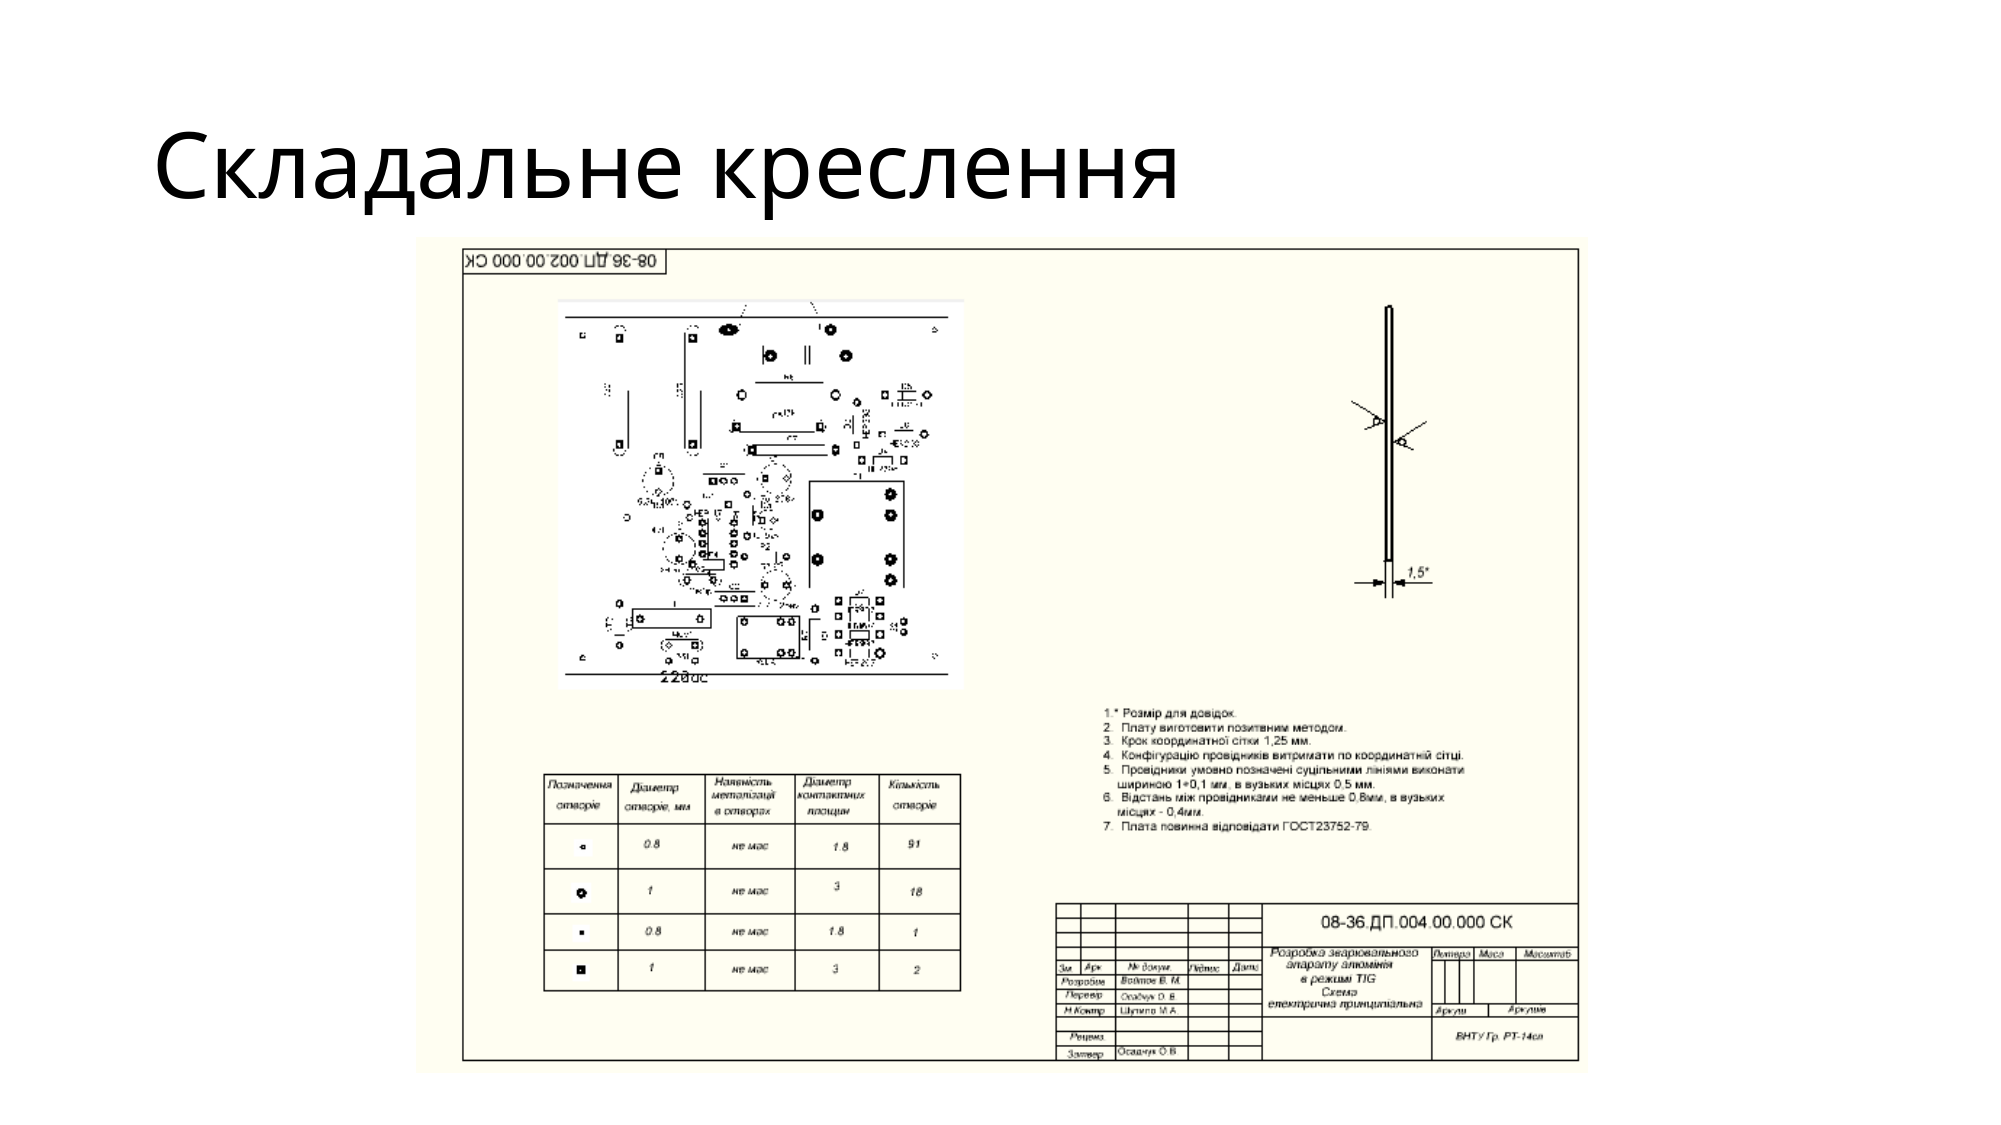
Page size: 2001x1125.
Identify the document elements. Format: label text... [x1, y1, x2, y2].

title Складальне креслення [137, 59, 1863, 278]
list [416, 237, 1588, 1073]
